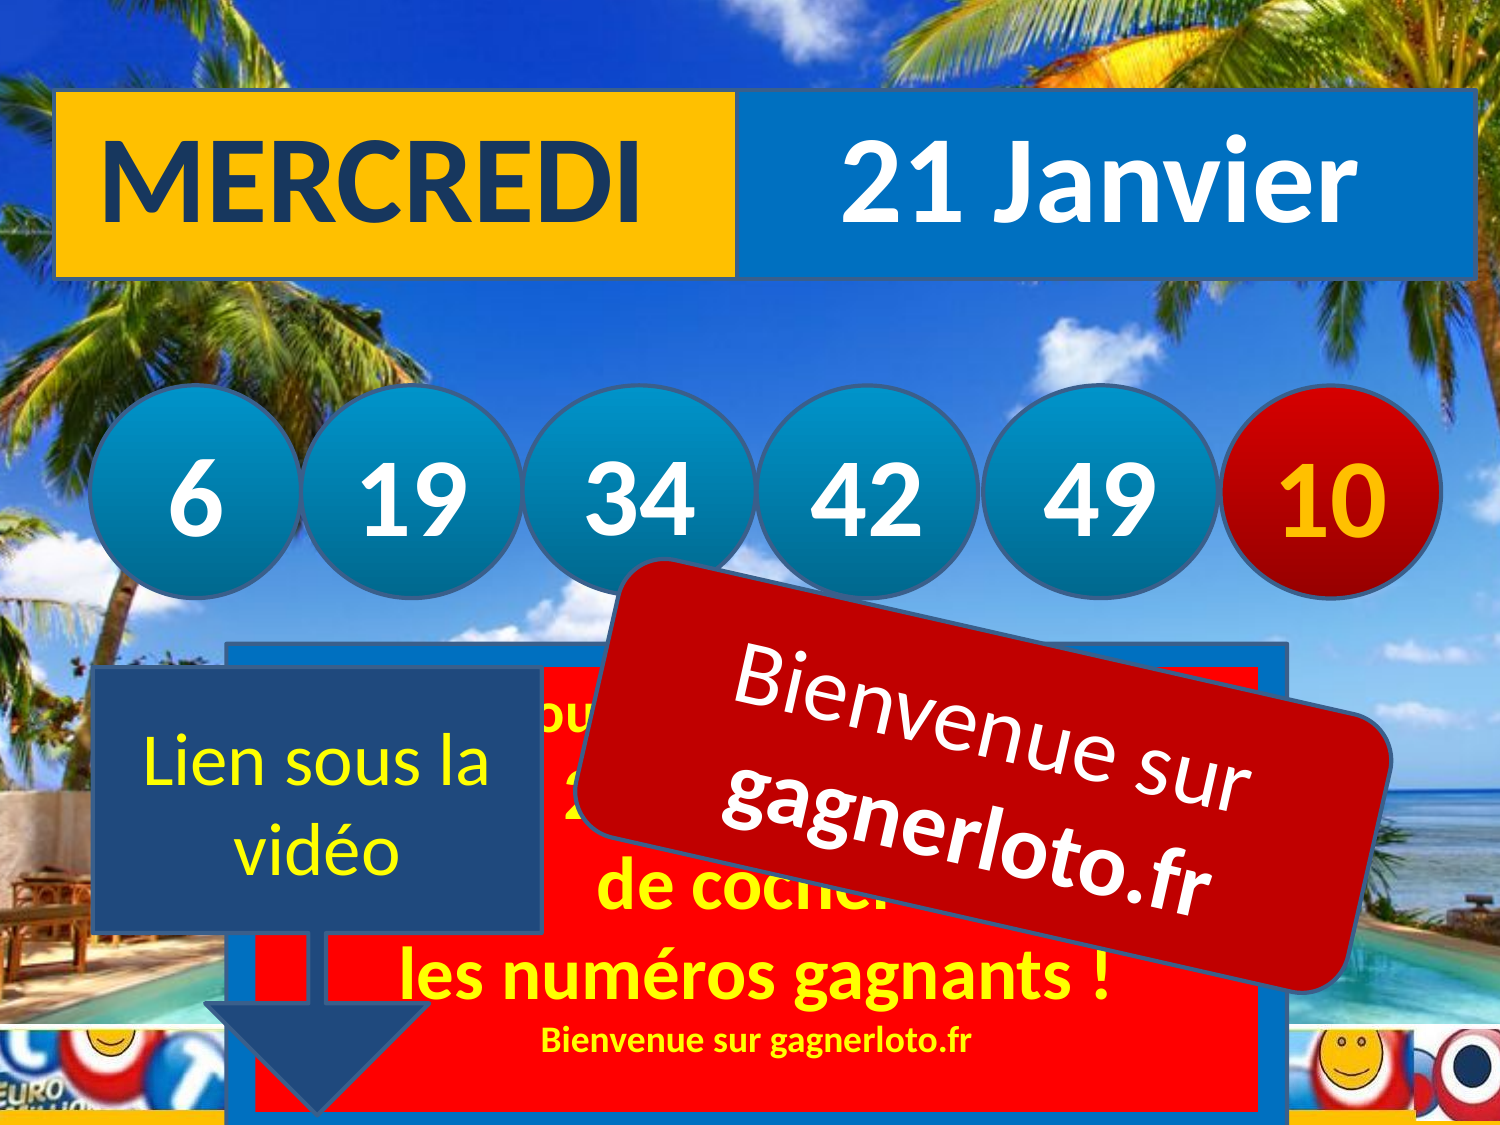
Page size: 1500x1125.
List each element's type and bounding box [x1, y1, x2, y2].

picture [0, 0, 1500, 1121]
text_box [89, 385, 1442, 599]
text_box [30, 89, 1487, 280]
